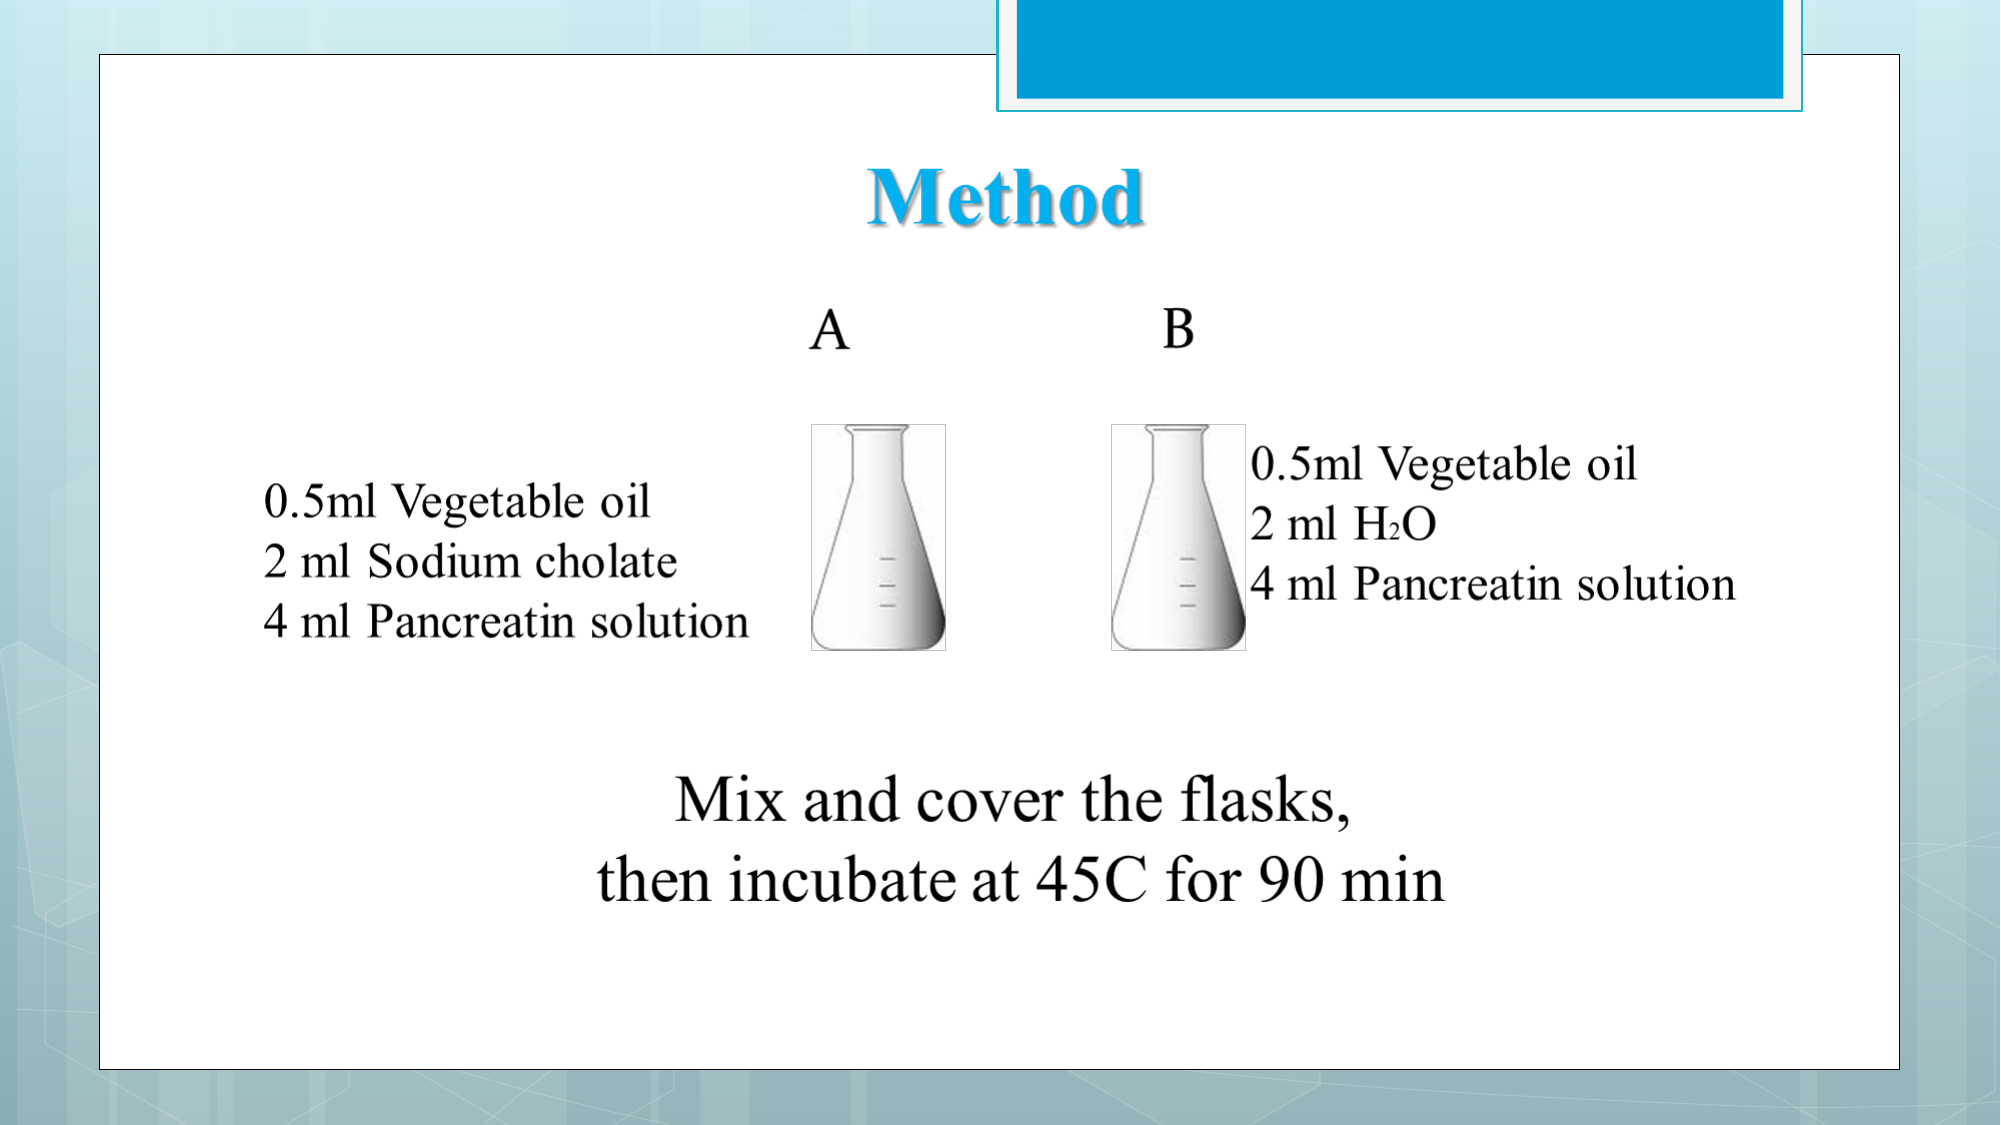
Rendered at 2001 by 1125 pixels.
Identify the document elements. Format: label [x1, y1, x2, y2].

picture [233, 117, 1766, 1008]
